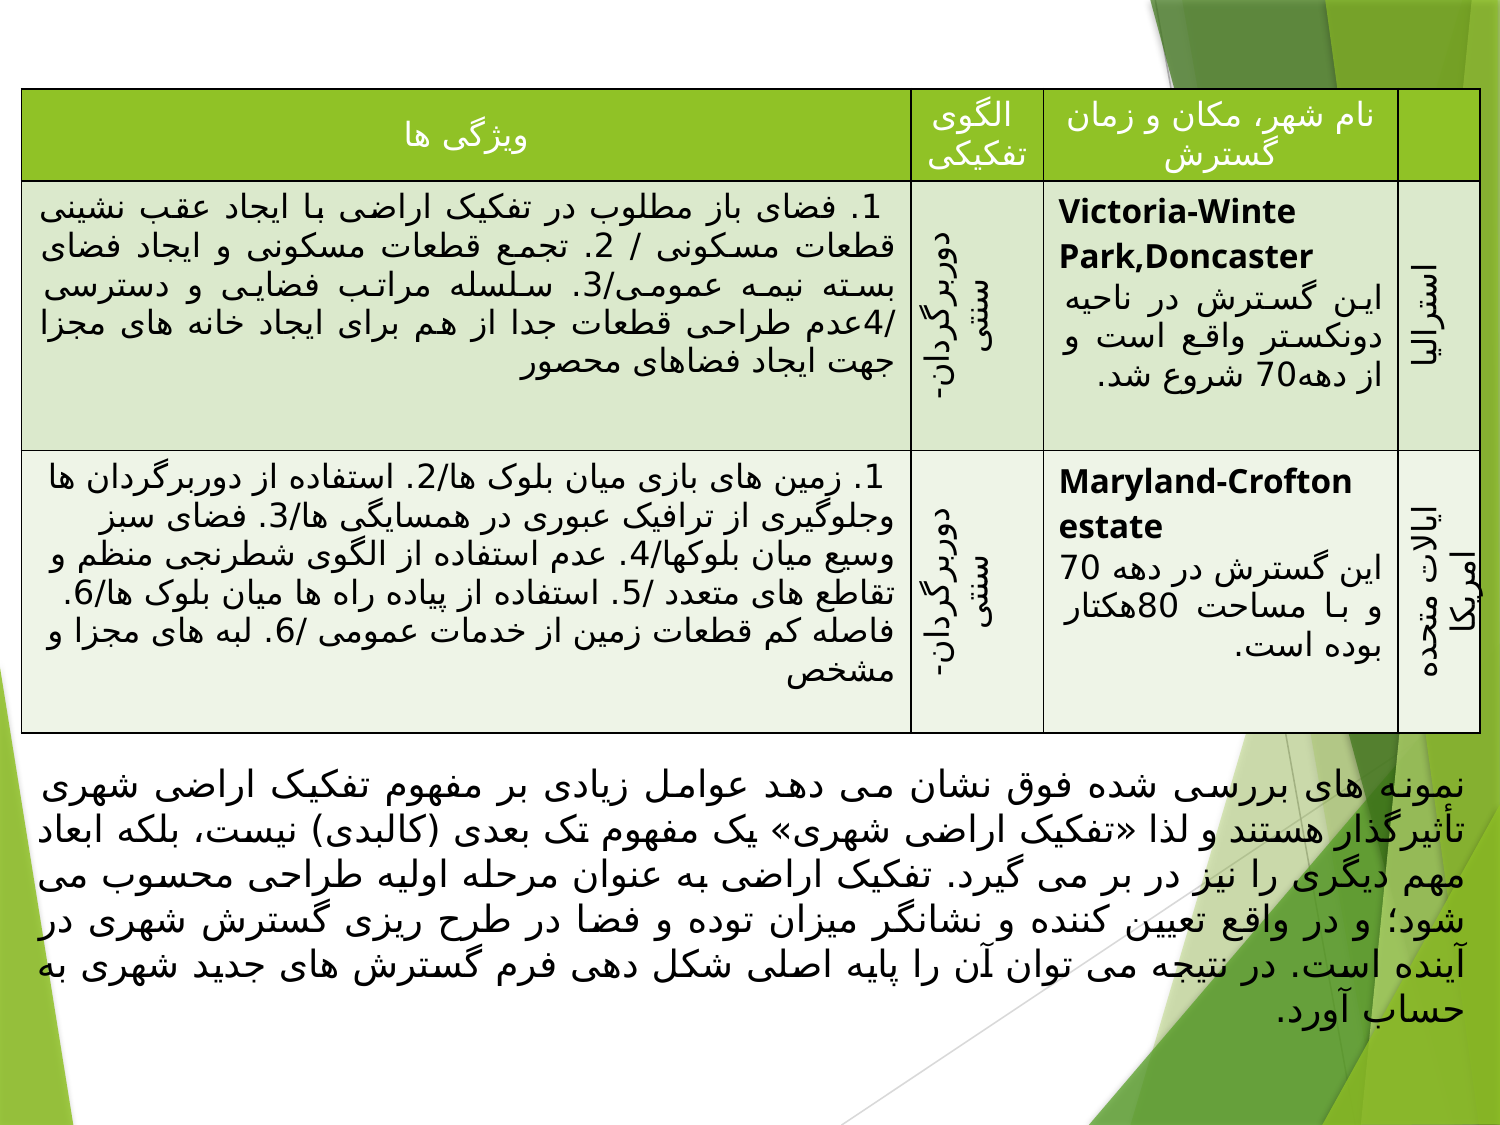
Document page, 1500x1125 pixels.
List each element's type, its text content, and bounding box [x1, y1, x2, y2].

table_cell ایالات متحده امریکا [1399, 451, 1479, 732]
table_header الگوی تفکیکی [912, 90, 1043, 180]
table_cell استرالیا [1399, 182, 1479, 450]
text_box نمونه های بررسی شده فوق نشان می دهد عوامل زیادی بر مفهوم تفکیک اراضی شهری تأثیرگذار هستند و لذا «تفکیک اراضی شهری» یک مفهوم تک بعدی (کالبدی) نیست، بلکه ابعاد مهم دیگری را نیز در بر می گیرد. تفکیک اراضی به عنوان مرحله اولیه طراحی محسوب می شود؛ و در واقع تعیین کننده و نشانگر میزان توده و فضا در طرح ریزی گسترش شهری در آینده است. در نتیجه می توان آن را پایه اصلی شکل دهی فرم گسترش های جدید شهری به حساب آورد. [21, 752, 1481, 1038]
table_header [1399, 90, 1479, 180]
table_header ویژگی ها [22, 90, 910, 180]
table_cell دوربرگردان- سنتی [912, 451, 1043, 732]
table_cell Maryland-Crofton estate این گسترش در دهه 70 و با مساحت 80هکتار بوده است. [1044, 451, 1397, 732]
table_cell Victoria-Winte Park,Doncaster این گسترش در ناحیه دونکستر واقع است و از دهه70 شروع شد. [1044, 182, 1397, 450]
table_cell 1. زمین های بازی میان بلوک ها/2. استفاده از دوربرگردان ها وجلوگیری از ترافیک عبوری در همسایگی ها/3. فضای سبز وسیع میان بلوکها/4. عدم استفاده از الگوی شطرنجی منظم و تقاطع های متعدد /5. استفاده از پیاده راه ها میان بلوک ها/6. فاصله کم قطعات زمین از خدمات عمومی /6. لبه های مجزا و مشخص [22, 451, 910, 732]
table_cell 1. فضای باز مطلوب در تفکیک اراضی با ایجاد عقب نشینی قطعات مسکونی / 2. تجمع قطعات مسکونی و ایجاد فضای بسته نیمه عمومی/3. سلسله مراتب فضایی و دسترسی /4عدم طراحی قطعات جدا از هم برای ایجاد خانه های مجزا جهت ایجاد فضاهای محصور [22, 182, 910, 450]
table_header نام شهر، مکان و زمان گسترش [1044, 90, 1397, 180]
table_cell دوربرگردان- سنتی [912, 182, 1043, 450]
